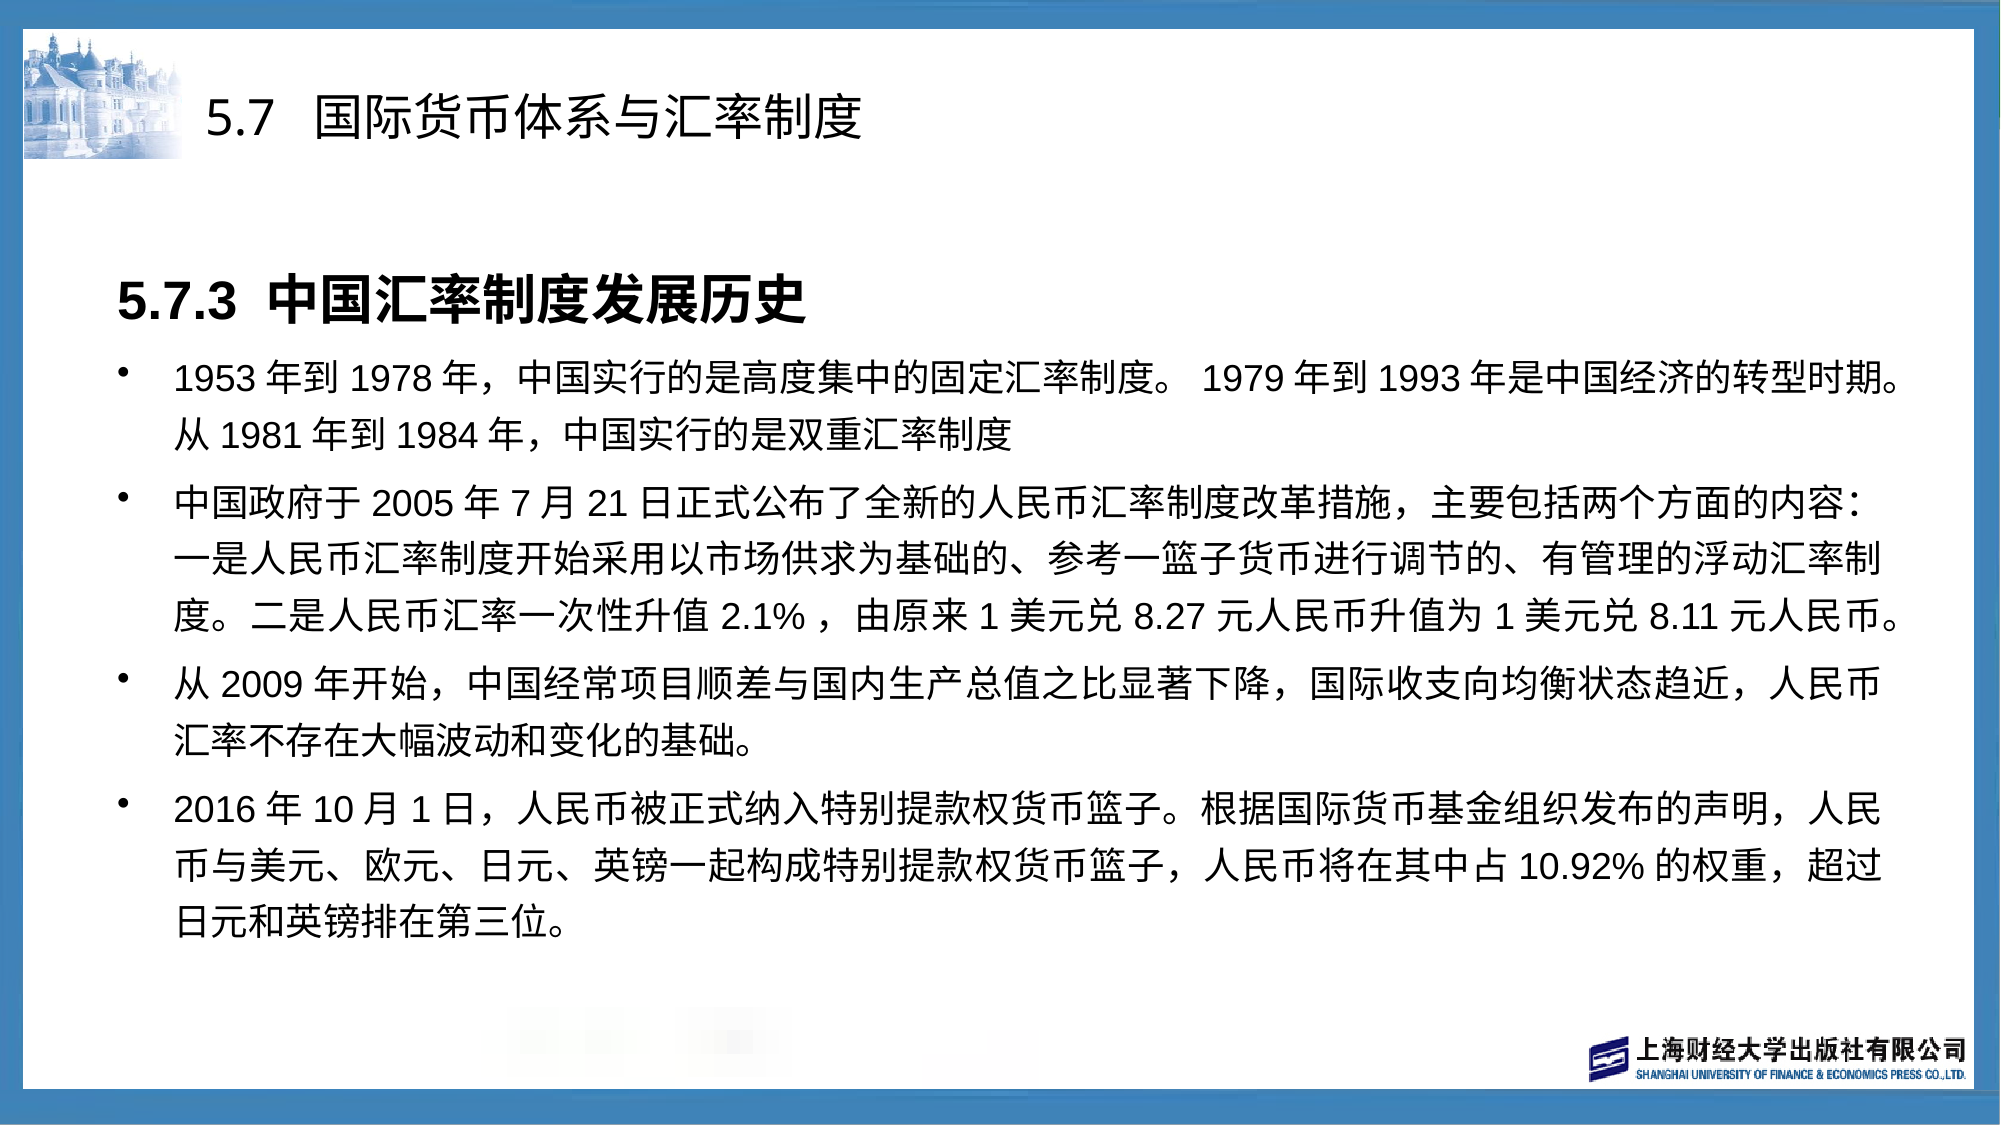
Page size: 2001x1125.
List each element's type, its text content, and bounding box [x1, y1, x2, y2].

picture [0, 0, 2001, 1125]
list 5.7.3 中国汇率制度发展历史 1953年到1978年，中国实行的是高度集中的固定汇率制度。1979年到1993年是中国经济的转型时期。从1981年到1984年，中国实行的是双重汇率制度 中国政府于2005年7月21日正式公布了全新的人民币汇率制度改革措施，主要包括两个方面的内容： 一是人民币汇率制度开始采用以市场供求为基础的、参考一篮子货币进行调节的、有管理的浮动汇率制度。二是人民币汇率一次性升值2.1%，由原来1美元兑8.27元人民币升值为1美元兑8.11元人民币。 从2009年开始，中国经常项目顺差与国内生产总值之比显著下降，国际收支向均衡状态趋近，人民币汇率不存在大幅波动和变化的基础。 2016年10月1日，人民币被正式纳入特别提款权货币篮子。根据国际货币基金组织发布的声明，人民币与美元、欧元、日元、英镑一起构成特别提款权货币篮子，人民币将在其中占10.92%的权重，超过日元和英镑排在第三位。 [102, 241, 1898, 1065]
title 5.7 国际货币体系与汇率制度 [190, 64, 1547, 168]
